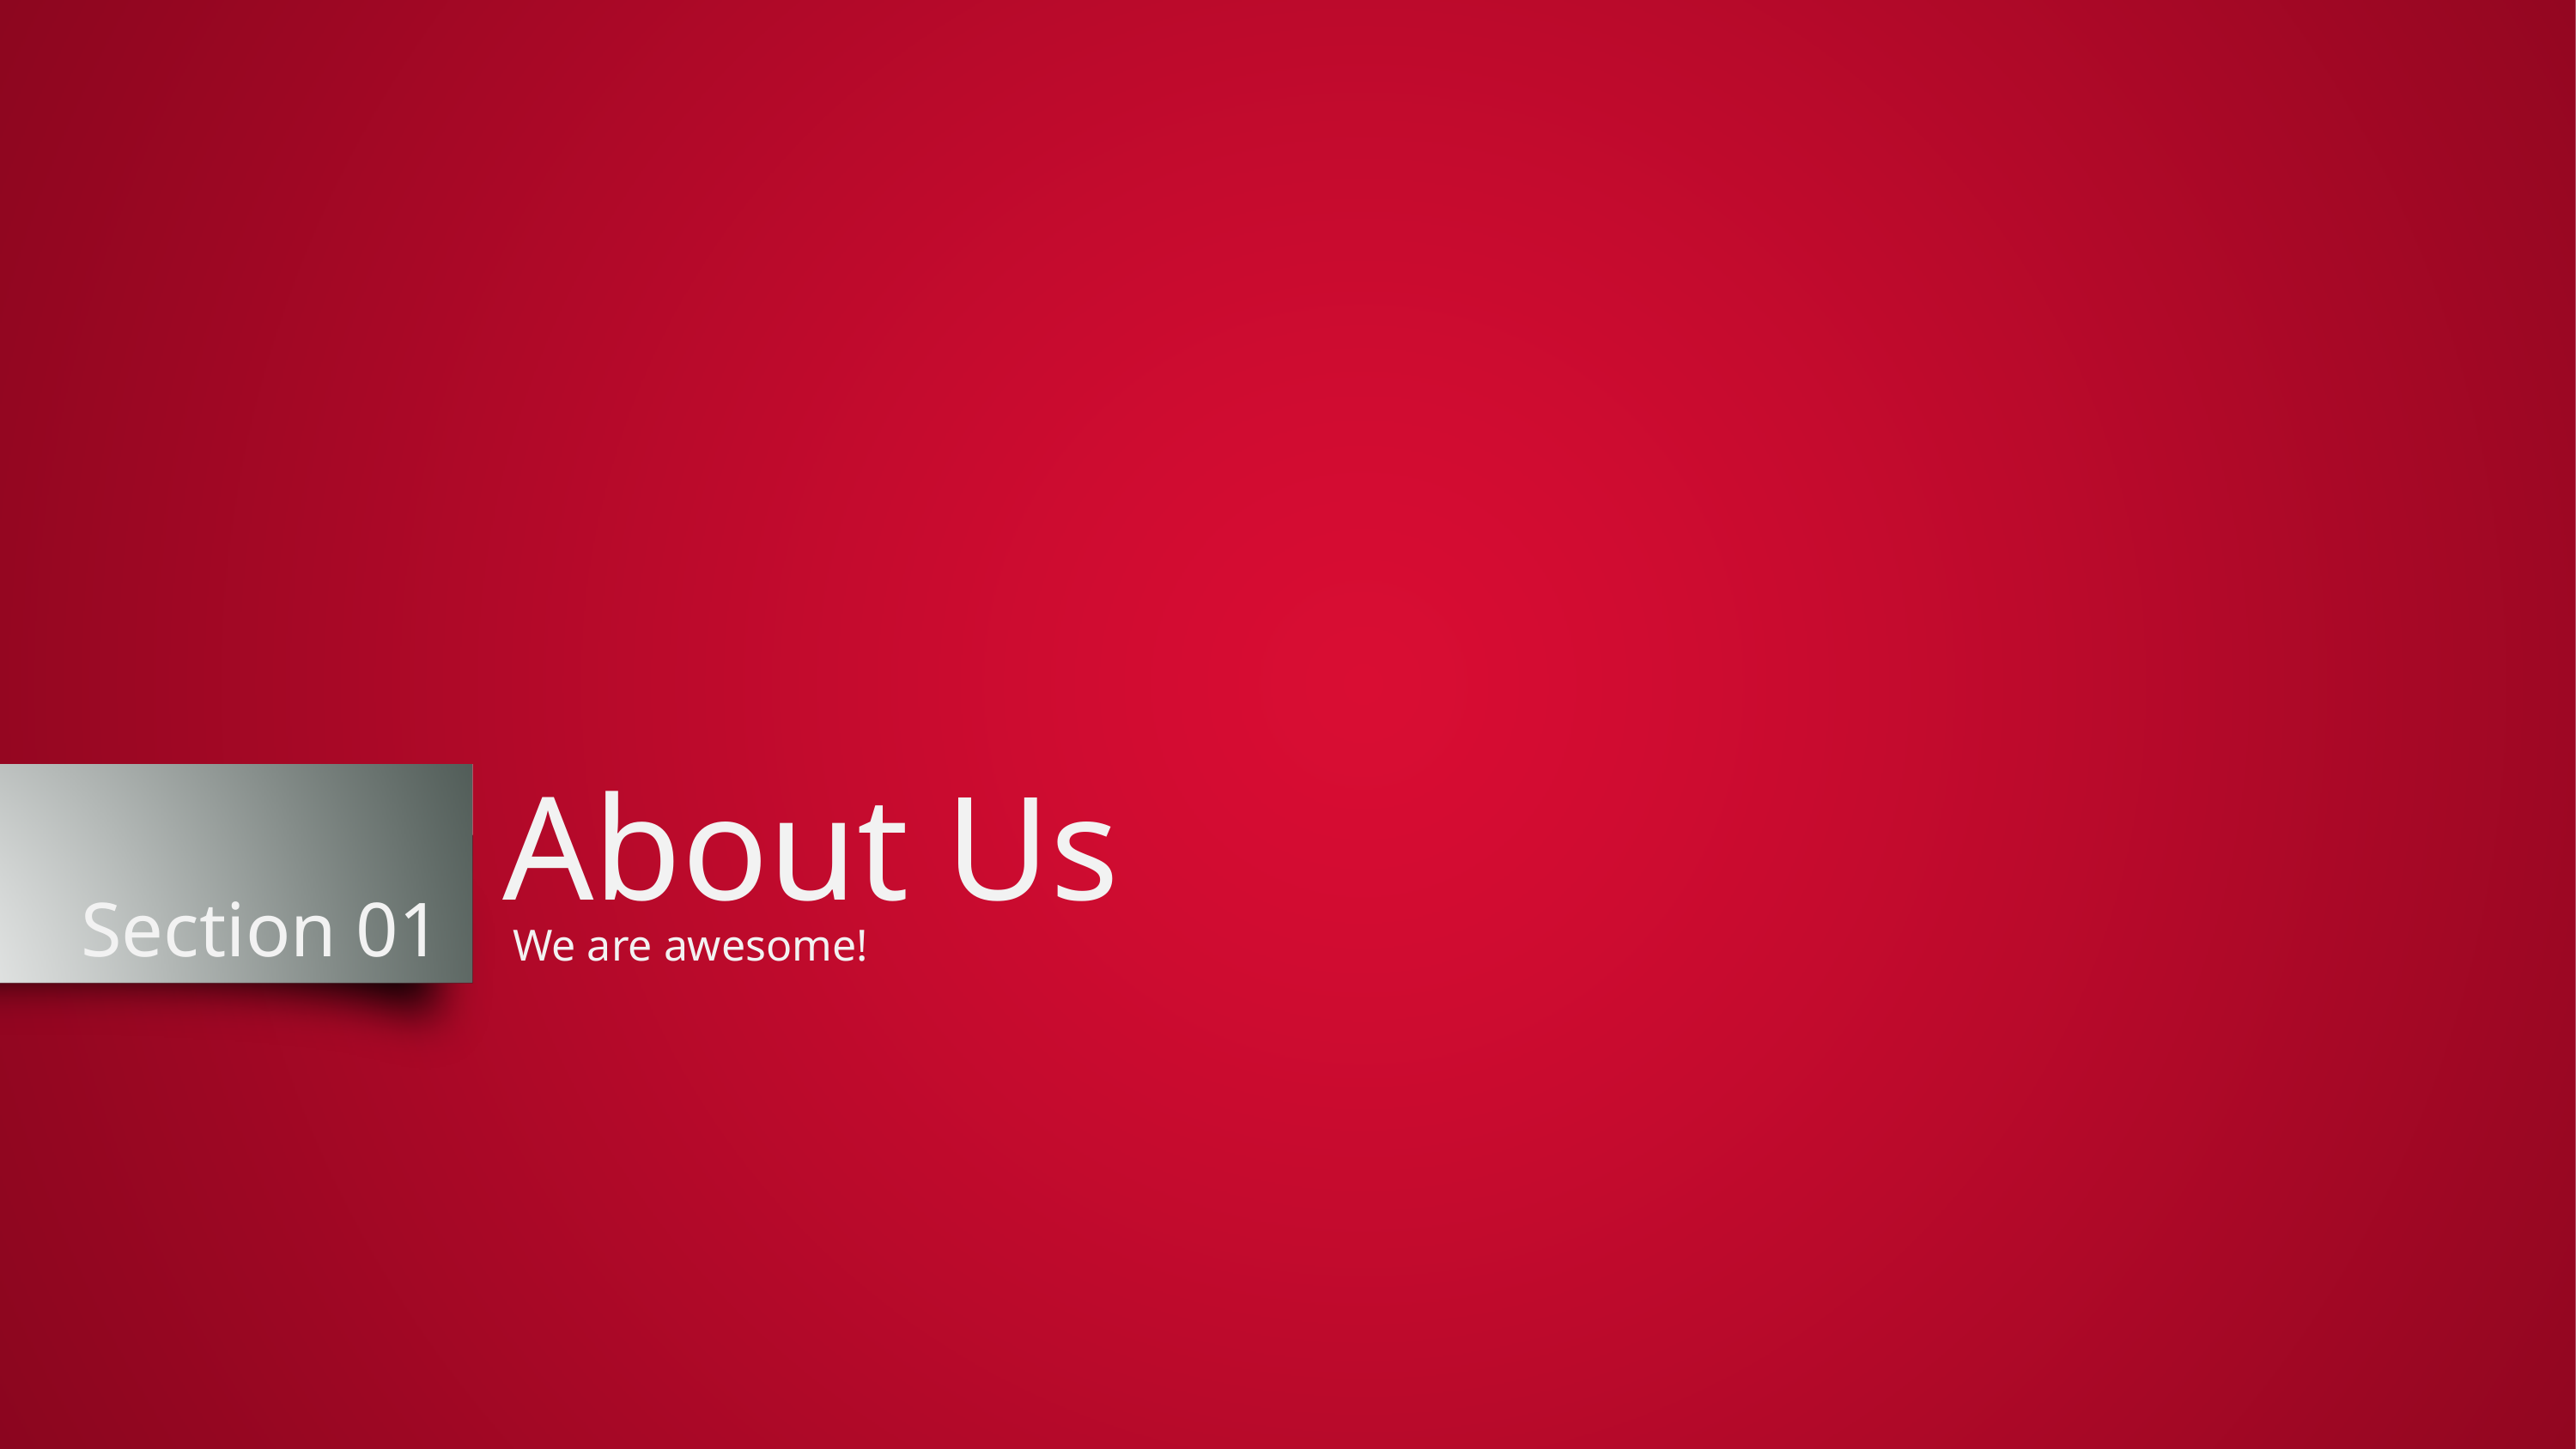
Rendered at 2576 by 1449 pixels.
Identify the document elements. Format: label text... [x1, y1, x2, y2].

title About Us [489, 738, 2422, 937]
picture [0, 0, 2576, 1449]
list Section 01 [49, 885, 454, 979]
subtitle We are awesome! [500, 917, 2432, 1002]
